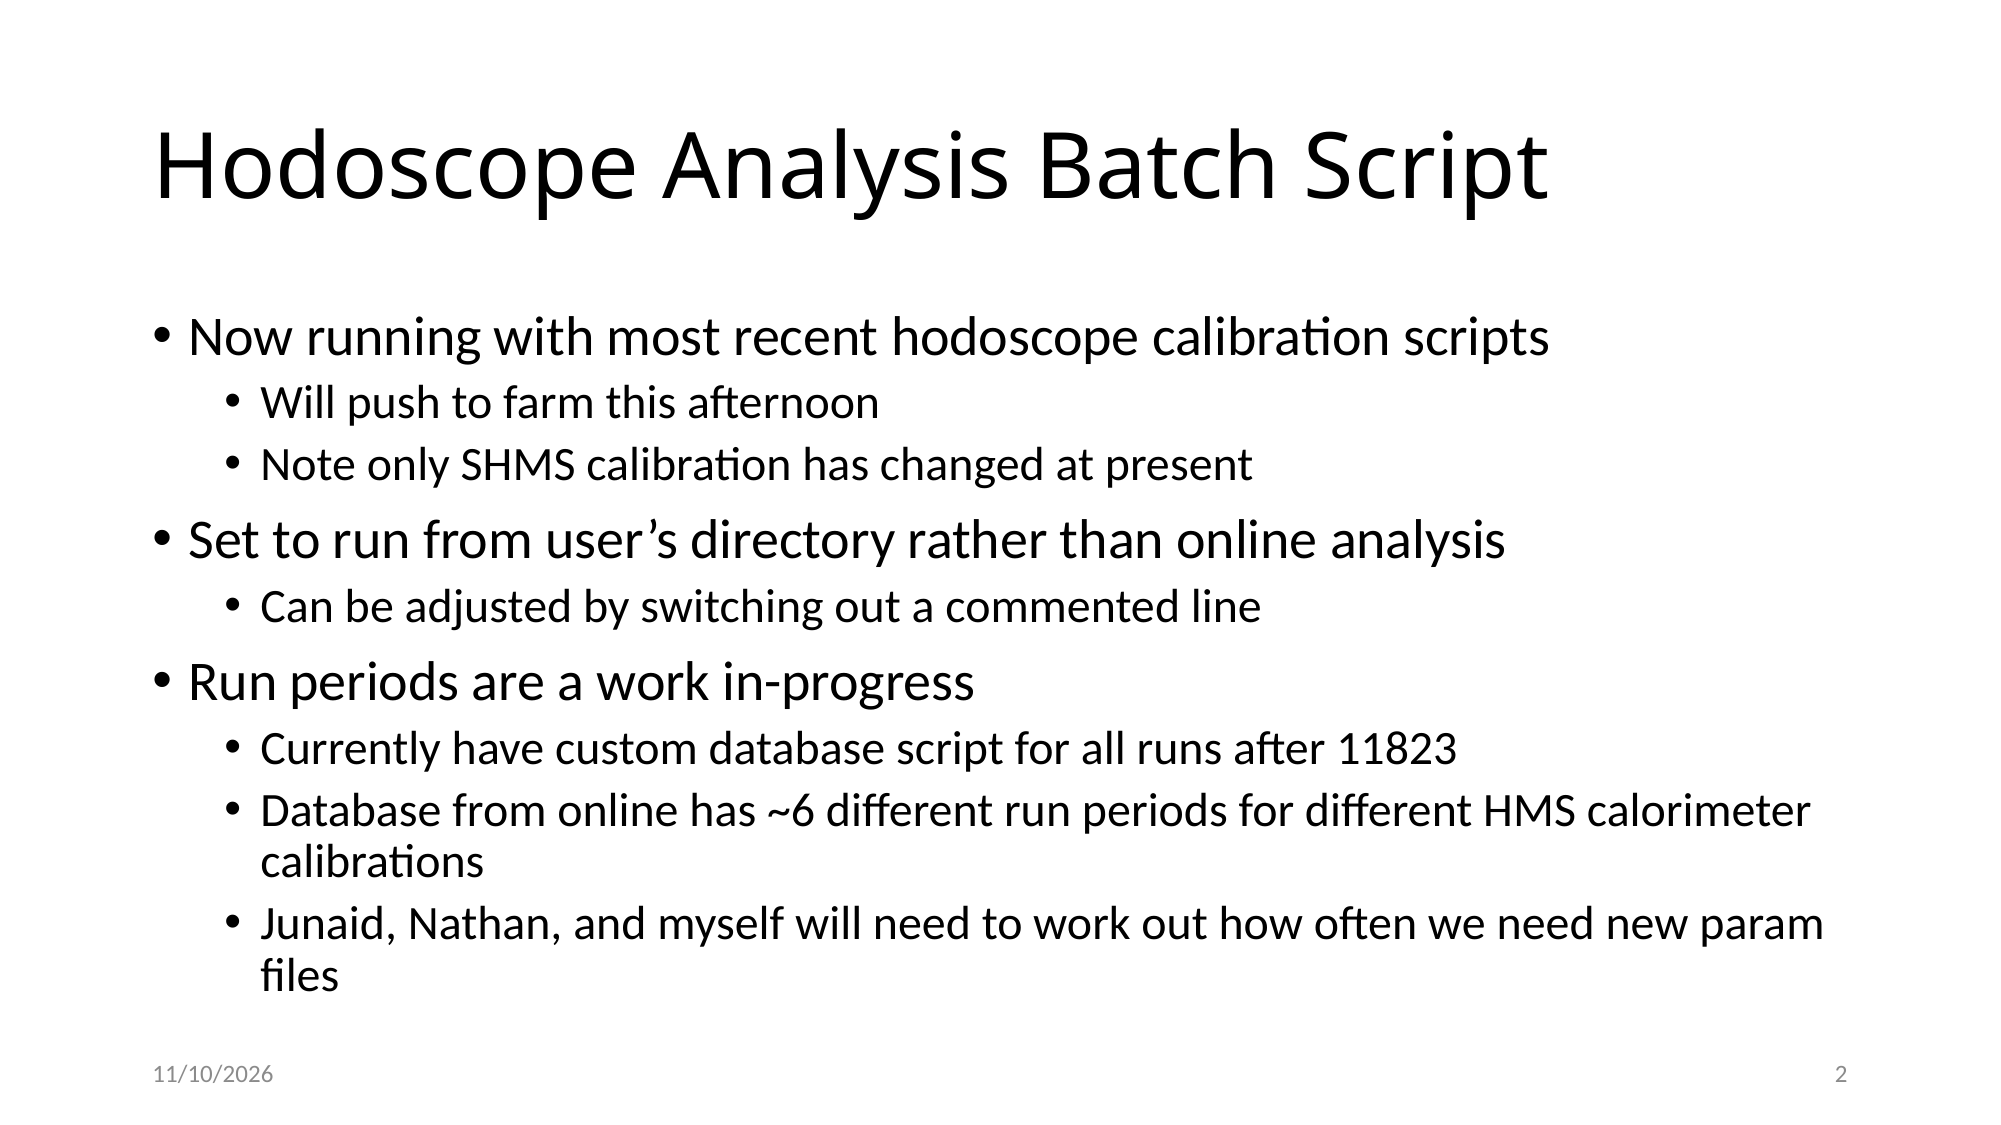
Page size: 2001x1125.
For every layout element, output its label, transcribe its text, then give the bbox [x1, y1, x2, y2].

slide_number 2 [1412, 1042, 1863, 1103]
list Now running with most recent hodoscope calibration scripts Will push to farm this afternoon Note only SHMS calibration has changed at present Set to run from user’s directory rather than online analysis Can be adjusted by switching out a commented line Run periods are a work in-progress Currently have custom database script for all runs after 11823 Database from online has ~6 different run periods for different HMS calorimeter calibrations Junaid, Nathan, and myself will need to work out how often we need new param files [137, 299, 1863, 1014]
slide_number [137, 1042, 588, 1103]
title Hodoscope Analysis Batch Script [137, 59, 1863, 278]
